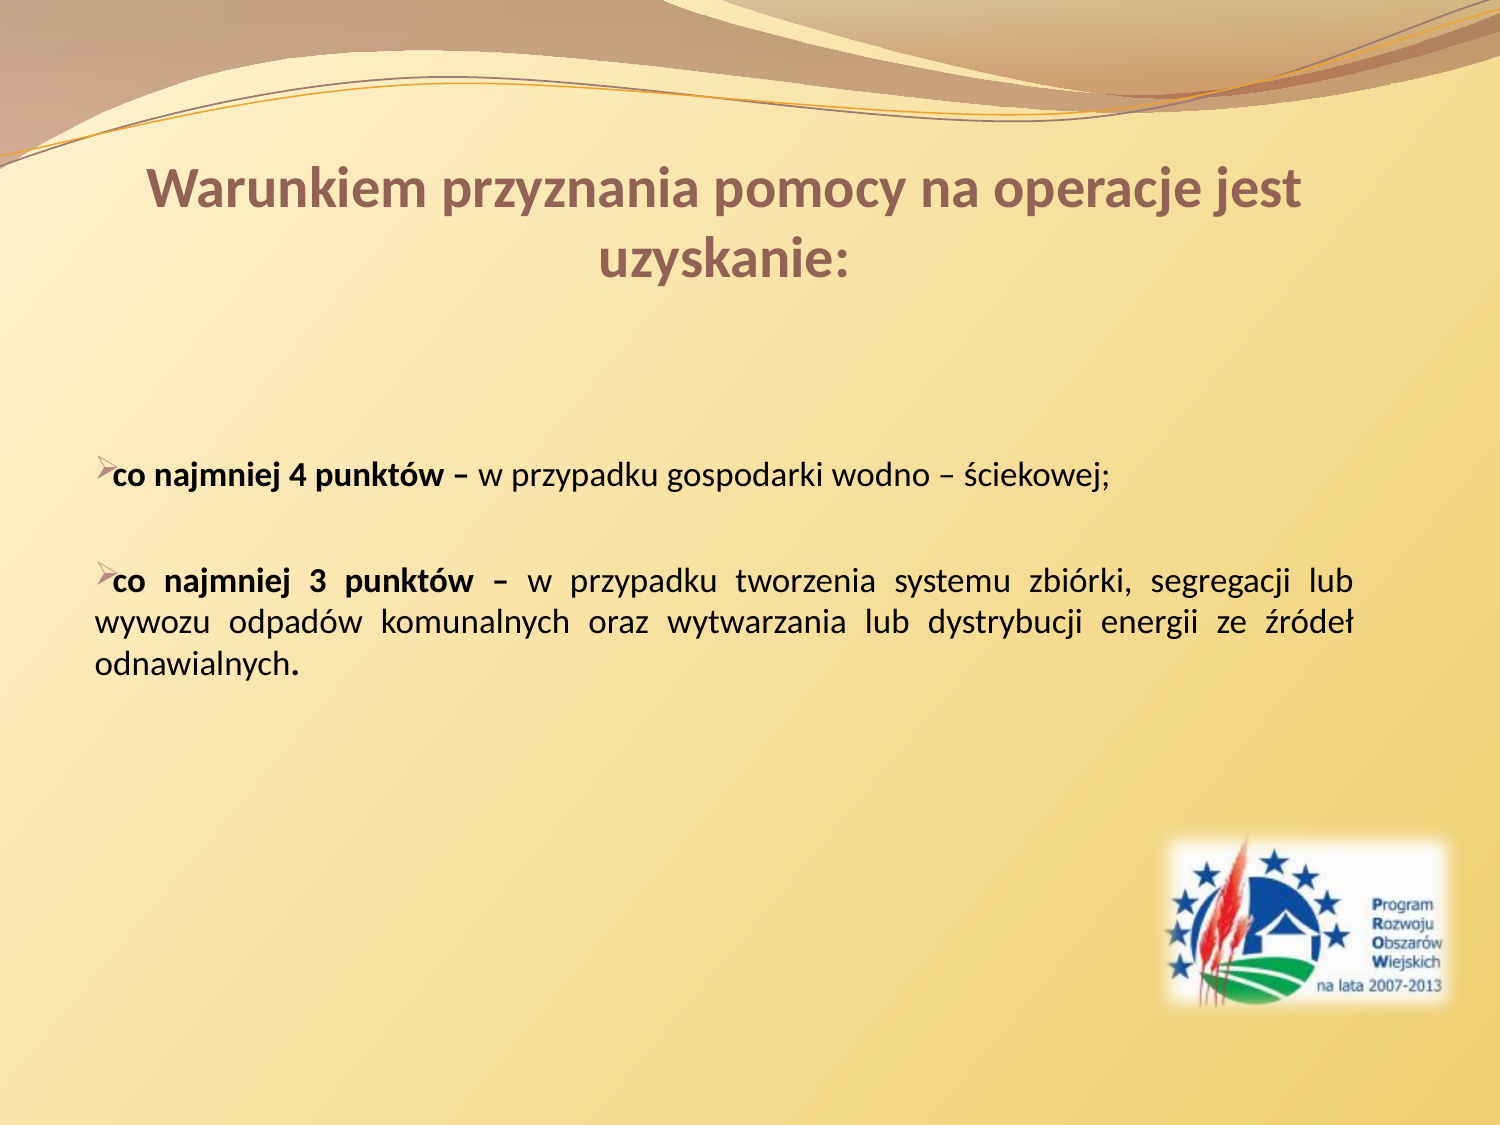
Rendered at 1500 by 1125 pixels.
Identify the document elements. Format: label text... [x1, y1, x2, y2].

title Warunkiem przyznania pomocy na operacje jest uzyskanie: [86, 215, 1363, 440]
picture [1151, 822, 1465, 1021]
list co najmniej 4 punktów – w przypadku gospodarki wodno – ściekowej; co najmniej 3 punktów – w przypadku tworzenia systemu zbiórki, segregacji lub wywozu odpadów komunalnych oraz wytwarzania lub dystrybucji energii ze źródeł odnawialnych. [86, 443, 1363, 692]
